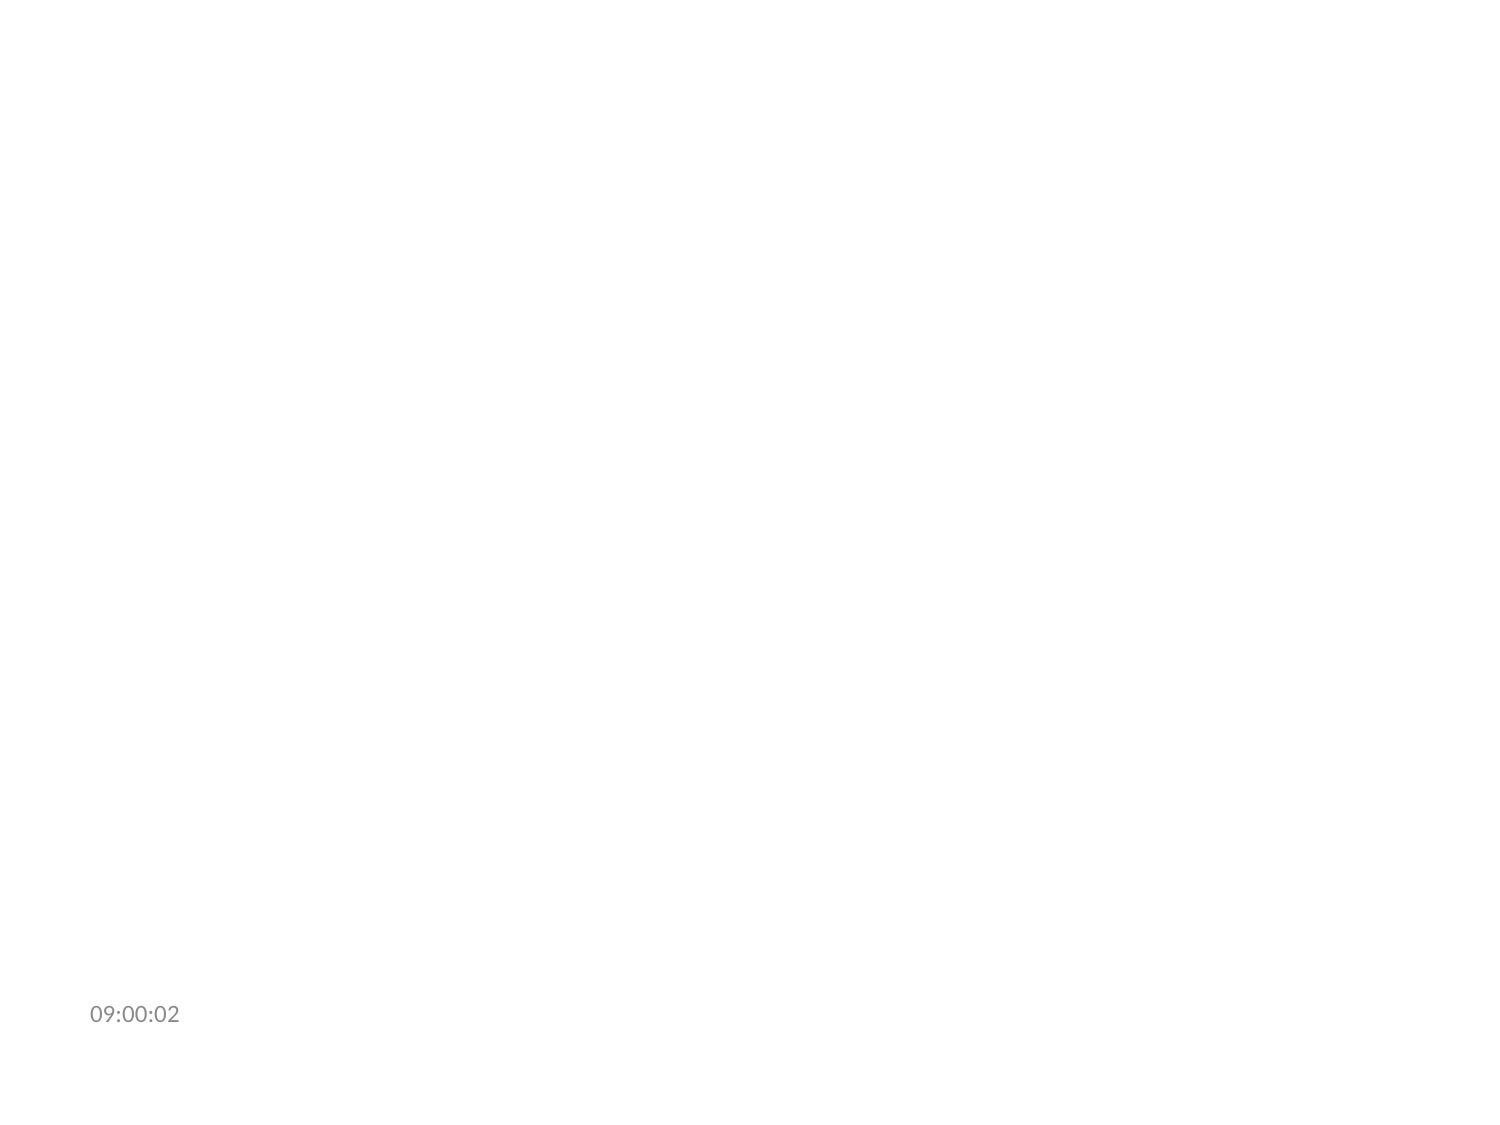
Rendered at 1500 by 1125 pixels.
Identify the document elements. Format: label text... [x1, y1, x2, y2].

text_box 15:35:09 [75, 982, 425, 1043]
